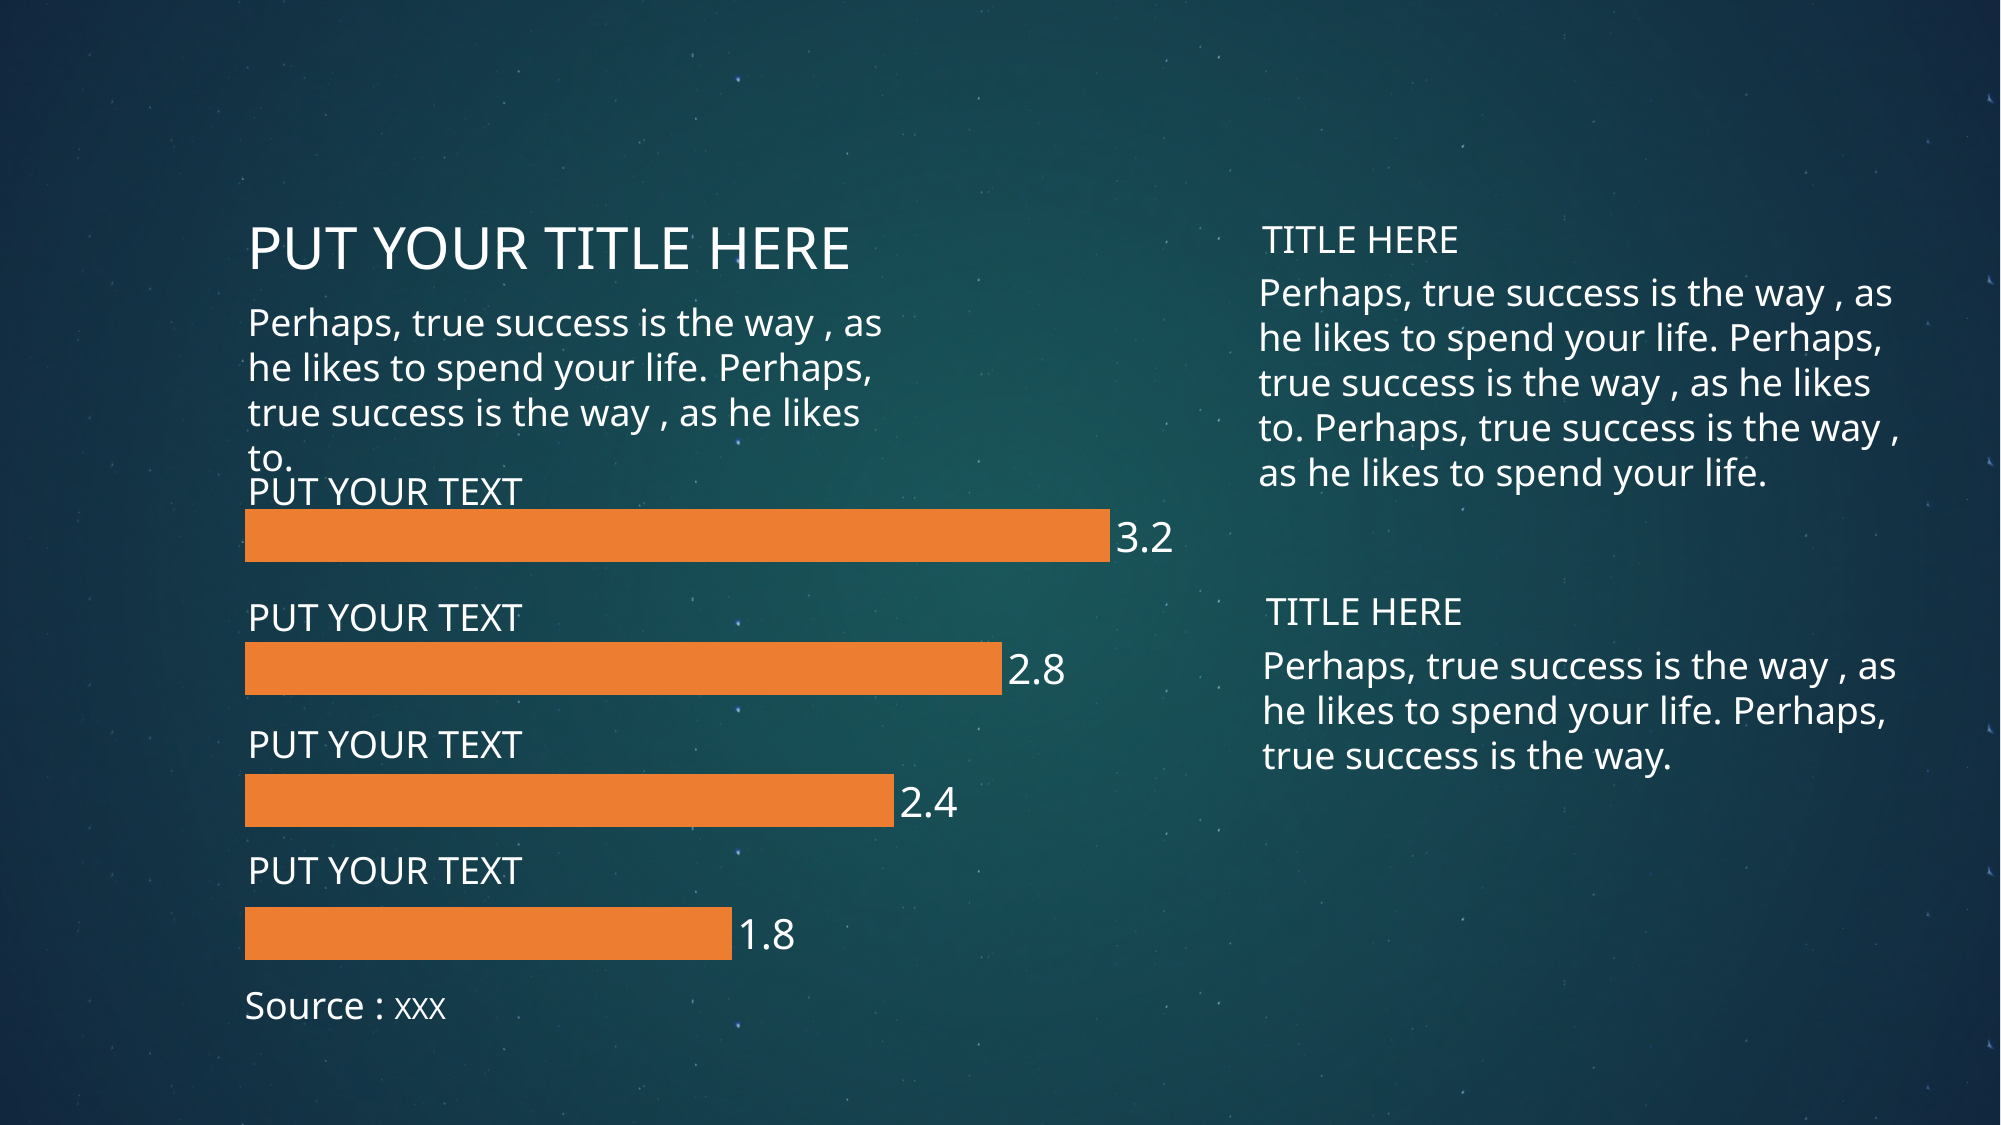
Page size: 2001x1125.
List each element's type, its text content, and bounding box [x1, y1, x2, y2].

text_box Perhaps, true success is the way , as he likes to spend your life. Perhaps, true success is the way , as he likes to. [232, 291, 932, 458]
text_box Perhaps, true success is the way , as he likes to spend your life. Perhaps, true success is the way. [1247, 634, 1920, 784]
text_box Perhaps, true success is the way , as he likes to spend your life. Perhaps, true success is the way , as he likes to. Perhaps, true success is the way , as he likes to spend your life. [1243, 261, 1917, 502]
text_box Source : XXX [229, 1011, 501, 1035]
text_box TITLE HERE [1251, 580, 1543, 641]
text_box [0, 0, 2000, 1125]
chart [225, 458, 1211, 1011]
text_box TITLE HERE [1247, 208, 1539, 269]
text_box PUT YOUR TITLE HERE [232, 203, 875, 289]
